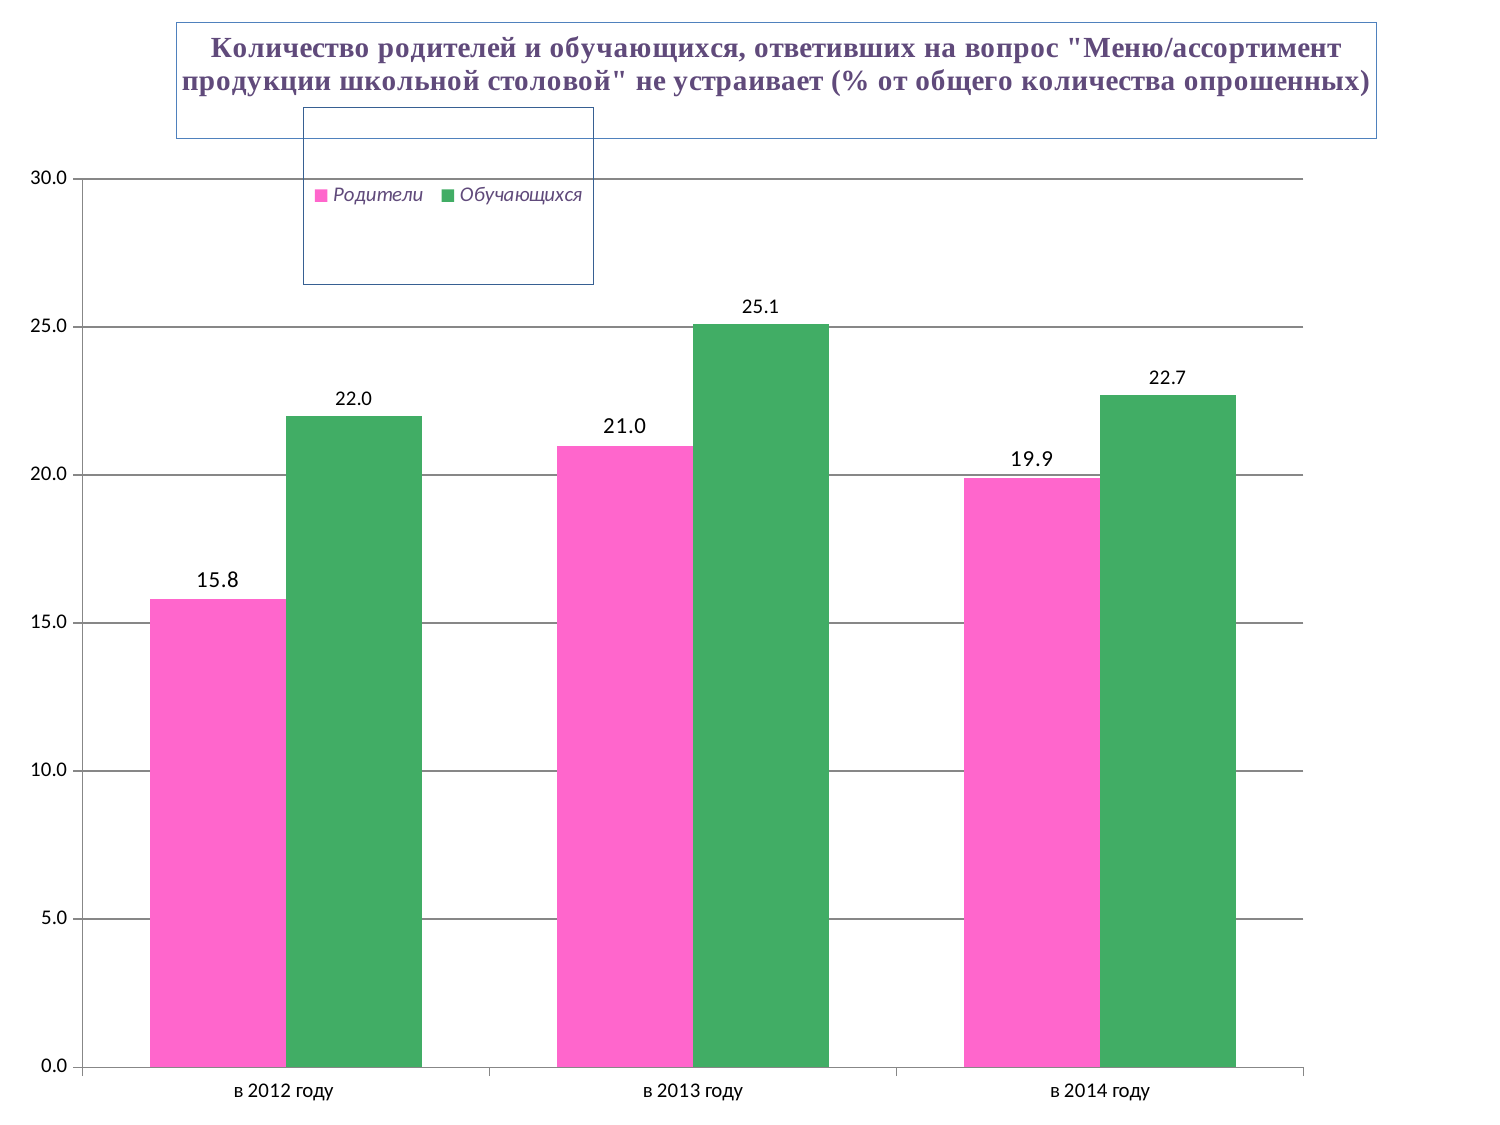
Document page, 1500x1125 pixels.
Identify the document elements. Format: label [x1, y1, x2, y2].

chart [0, 0, 1500, 1125]
